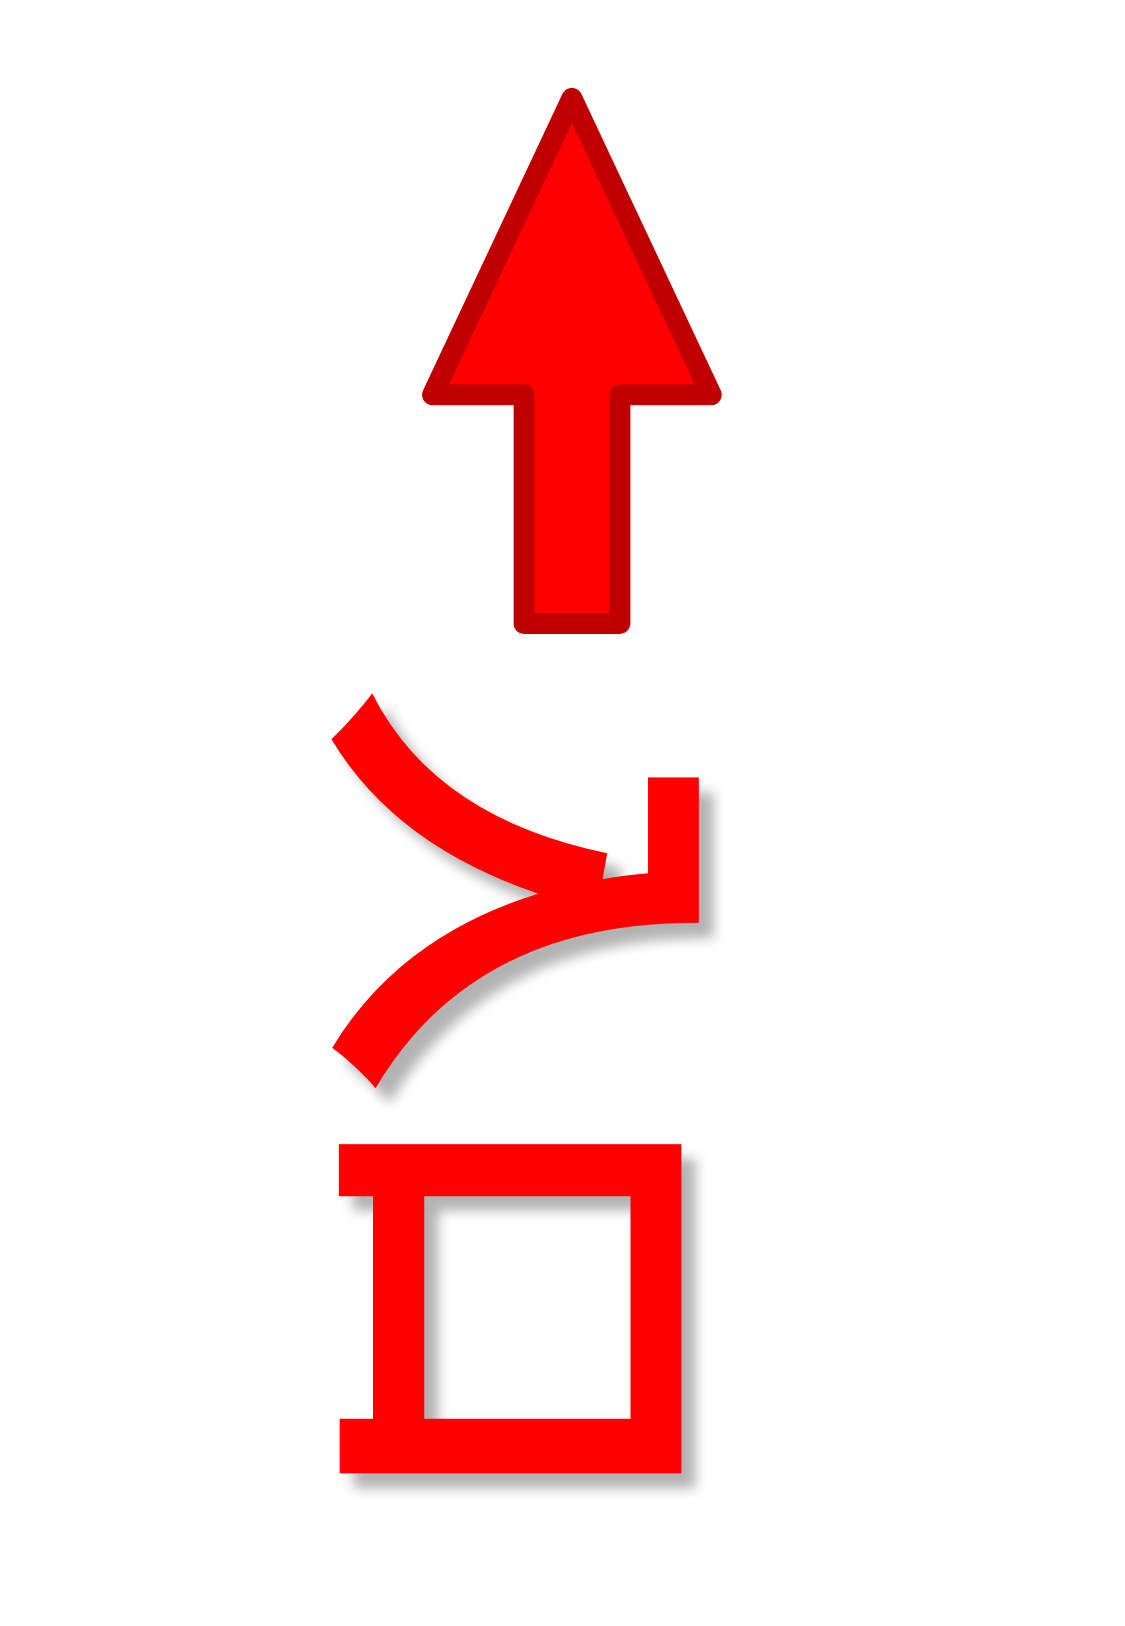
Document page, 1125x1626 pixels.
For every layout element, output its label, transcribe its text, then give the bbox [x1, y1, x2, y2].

text_box [430, 96, 714, 626]
text_box 入口 [267, 670, 803, 1530]
